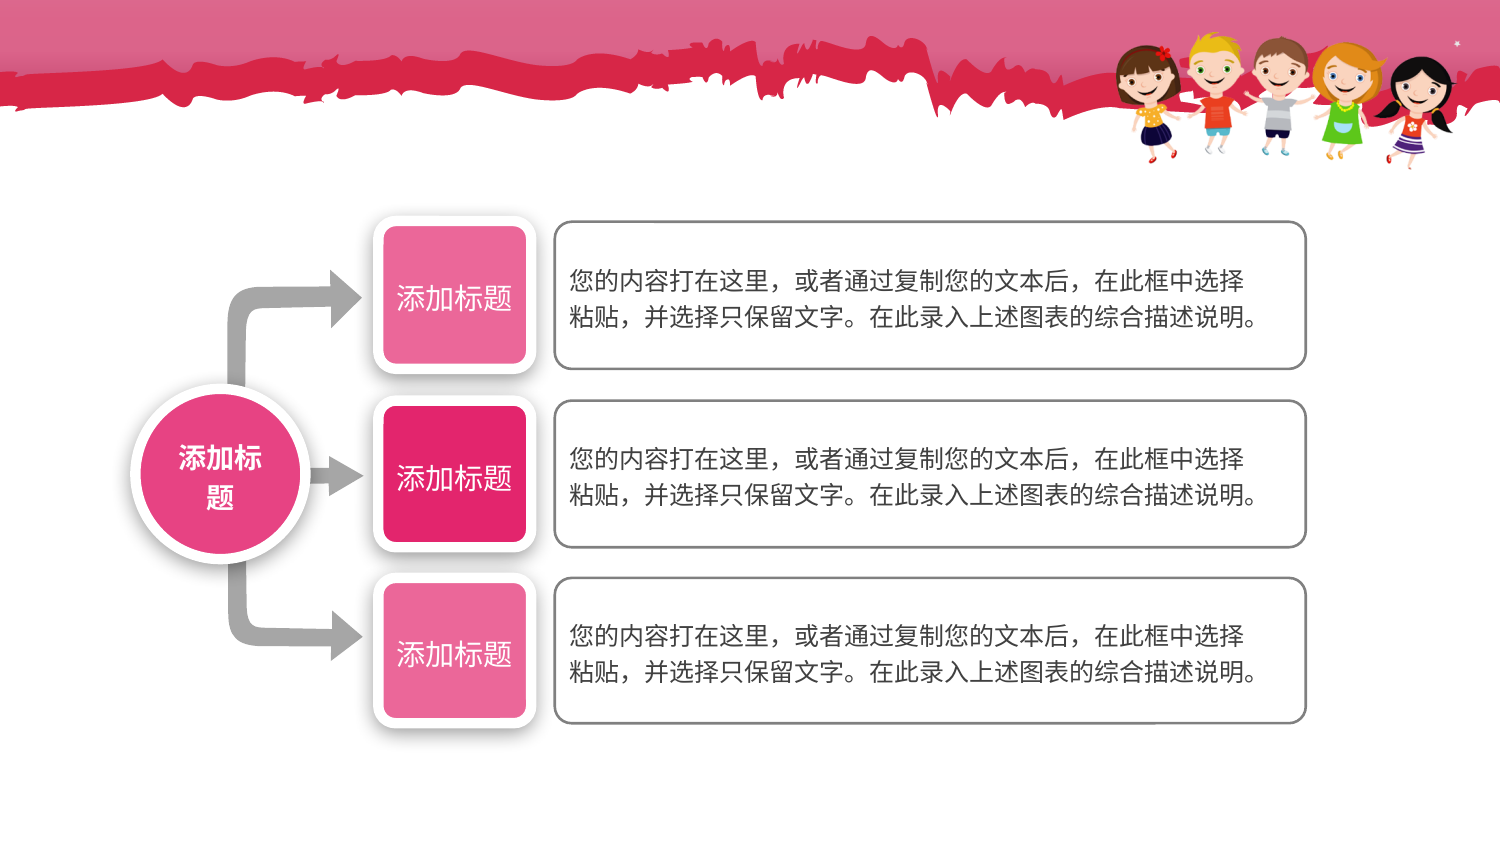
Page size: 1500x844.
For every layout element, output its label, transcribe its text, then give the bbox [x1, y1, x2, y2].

text_box 您的内容打在这里，或者通过复制您的文本后，在此框中选择 粘贴，并选择只保留文字。在此录入上述图表的综合描述说明。 [554, 577, 1306, 724]
picture [0, 0, 1500, 170]
text_box [318, 456, 364, 497]
text_box 添加标题 [378, 400, 532, 548]
text_box 添加标题 [378, 220, 532, 369]
text_box 添加标题 [378, 577, 532, 724]
text_box 您的内容打在这里，或者通过复制您的文本后，在此框中选择 粘贴，并选择只保留文字。在此录入上述图表的综合描述说明。 [554, 400, 1306, 548]
text_box [228, 575, 363, 662]
text_box 添加标题 [135, 388, 306, 560]
text_box 您的内容打在这里，或者通过复制您的文本后，在此框中选择 粘贴，并选择只保留文字。在此录入上述图表的综合描述说明。 [554, 221, 1306, 369]
text_box [227, 269, 362, 385]
